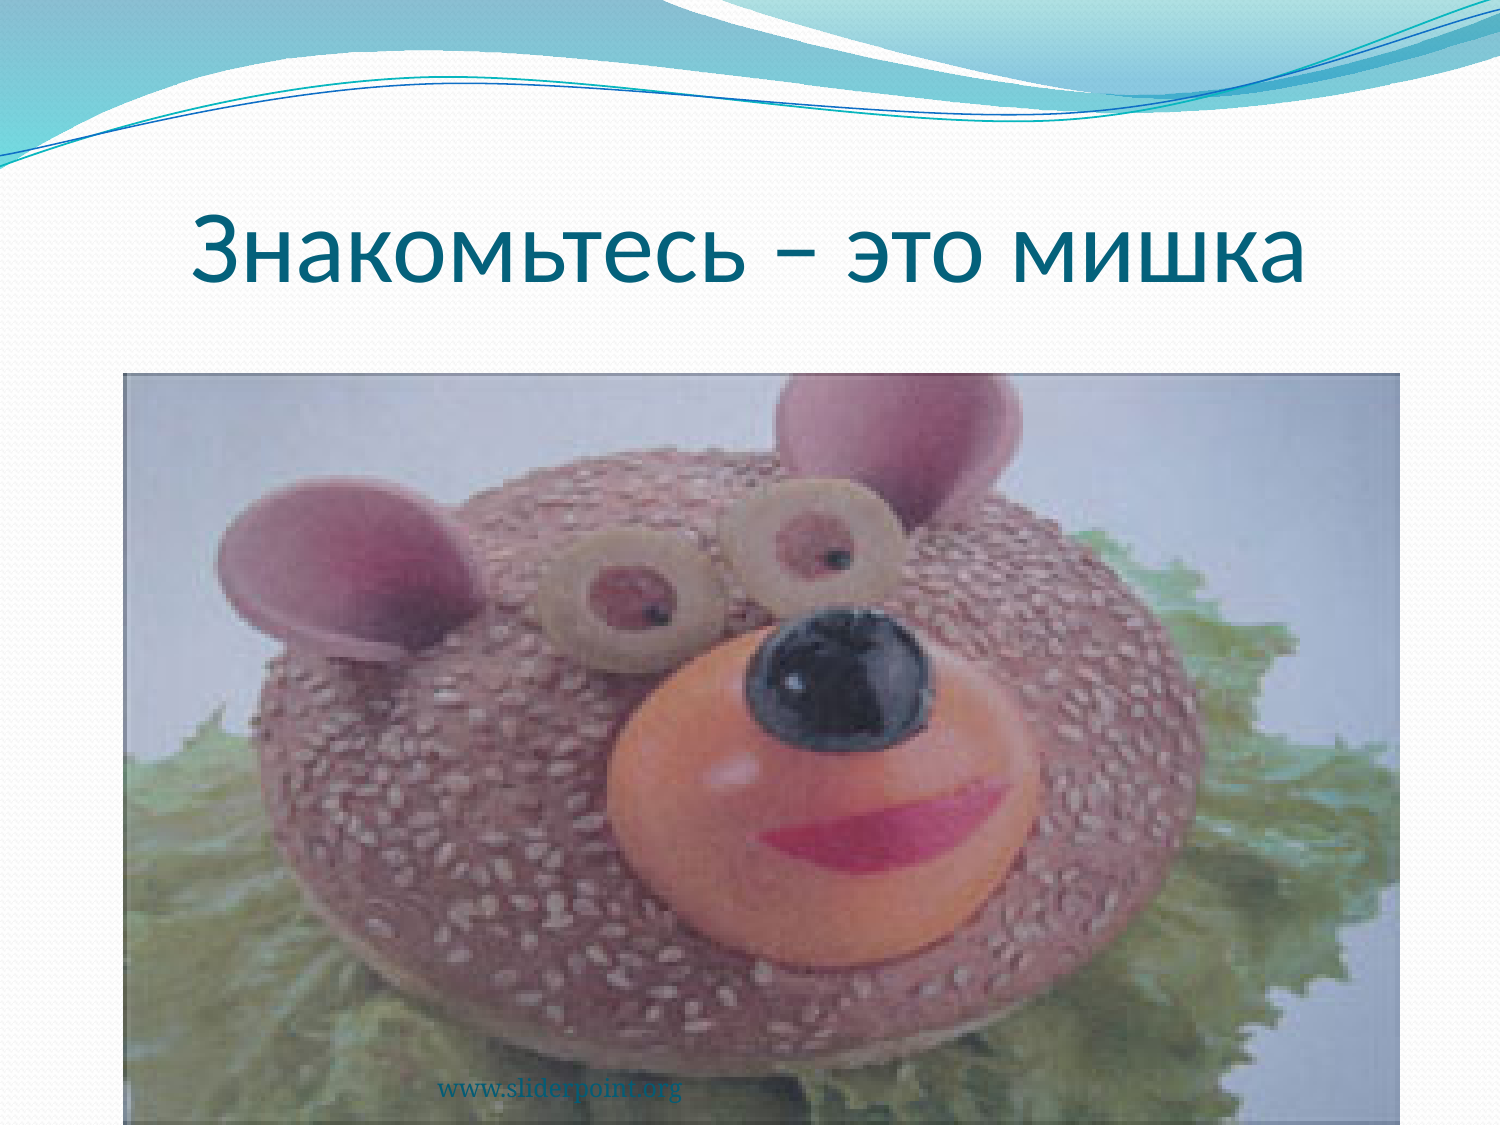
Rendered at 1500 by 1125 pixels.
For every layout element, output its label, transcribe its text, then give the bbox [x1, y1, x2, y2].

title Знакомьтесь – это мишка [74, 115, 1426, 304]
picture [123, 373, 1400, 1125]
